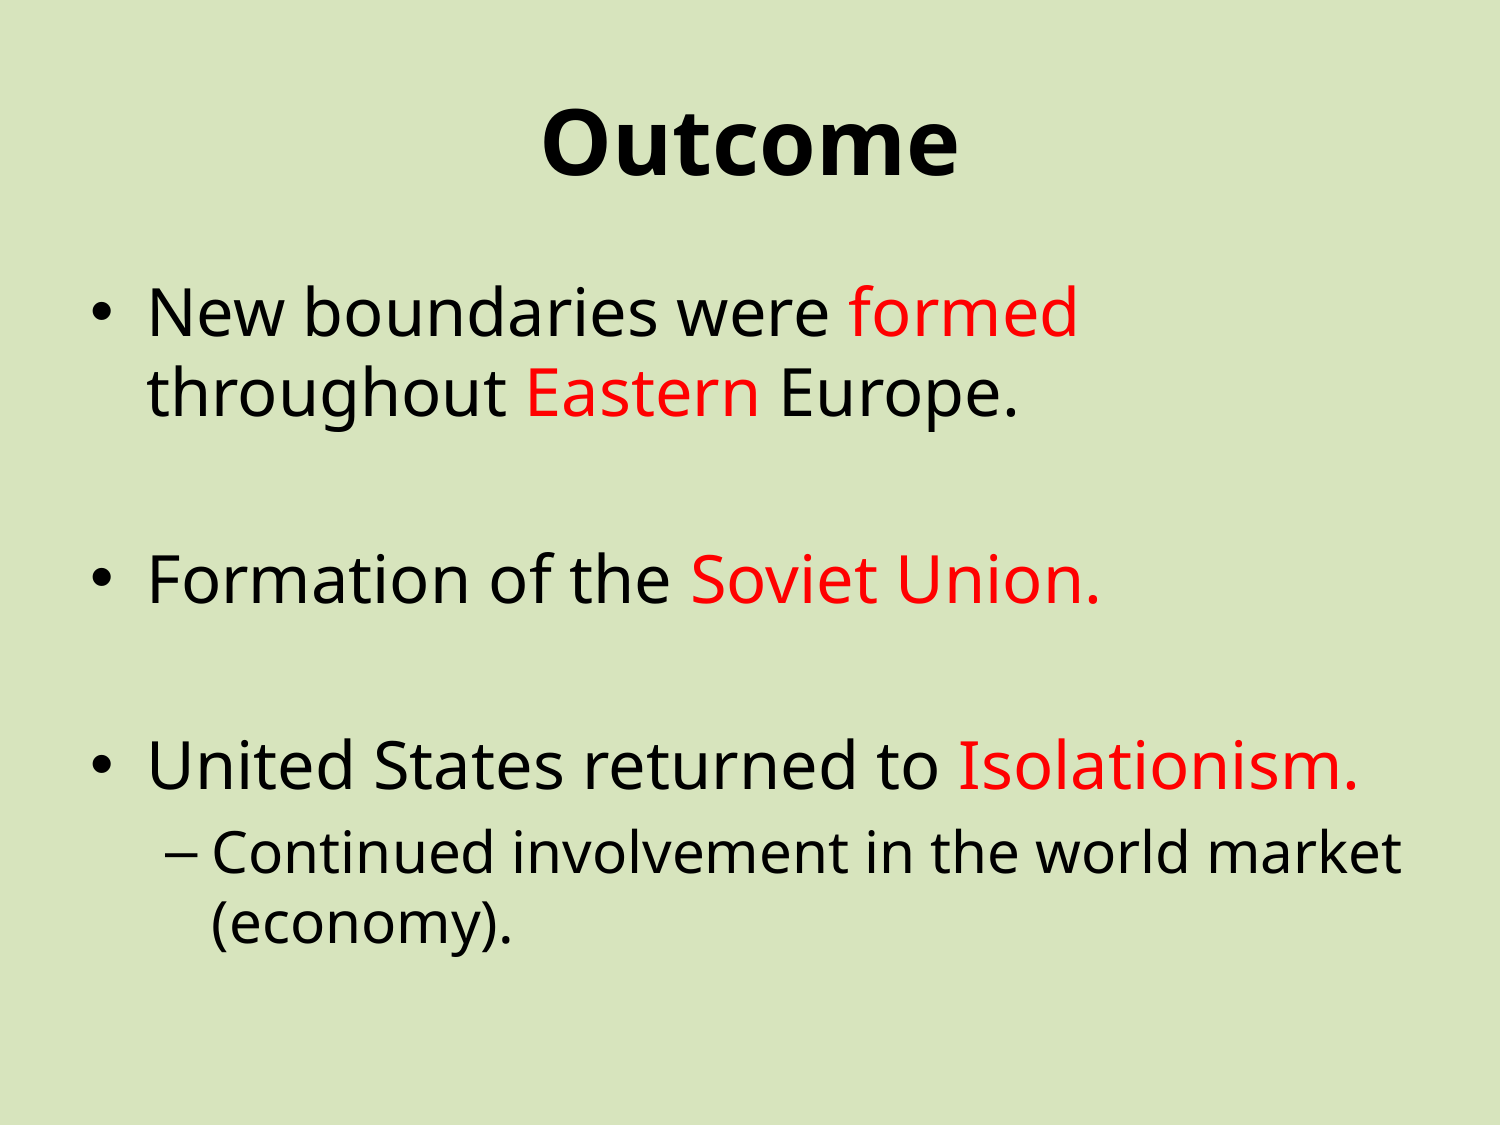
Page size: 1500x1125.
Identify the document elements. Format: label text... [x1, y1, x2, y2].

title Outcome [75, 45, 1425, 233]
list New boundaries were formed throughout Eastern Europe. Formation of the Soviet Union. United States returned to Isolationism. Continued involvement in the world market (economy). [75, 262, 1425, 1005]
